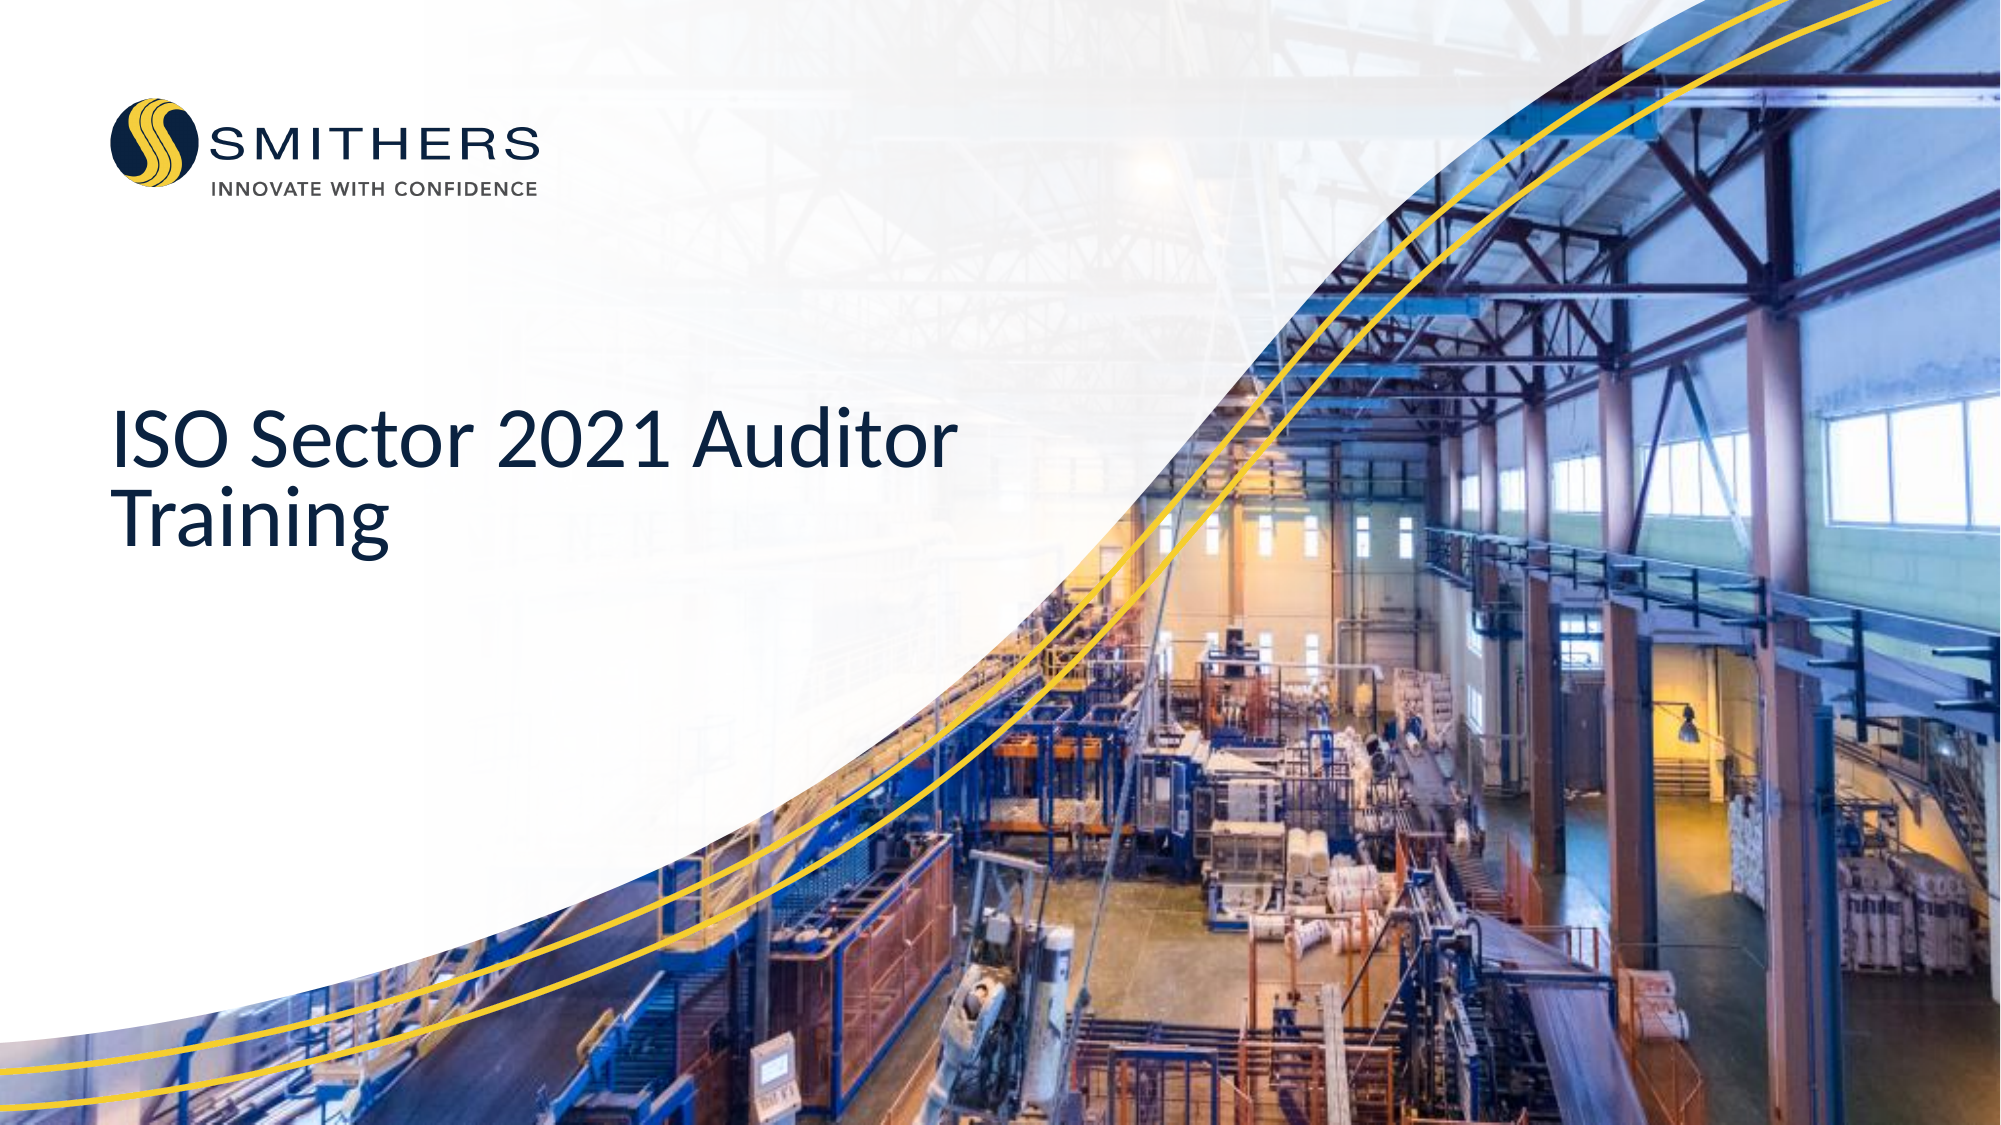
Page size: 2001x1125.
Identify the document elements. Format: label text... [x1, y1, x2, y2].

picture [0, 0, 2001, 1125]
title ISO Sector 2021 Auditor Training [109, 294, 1004, 563]
